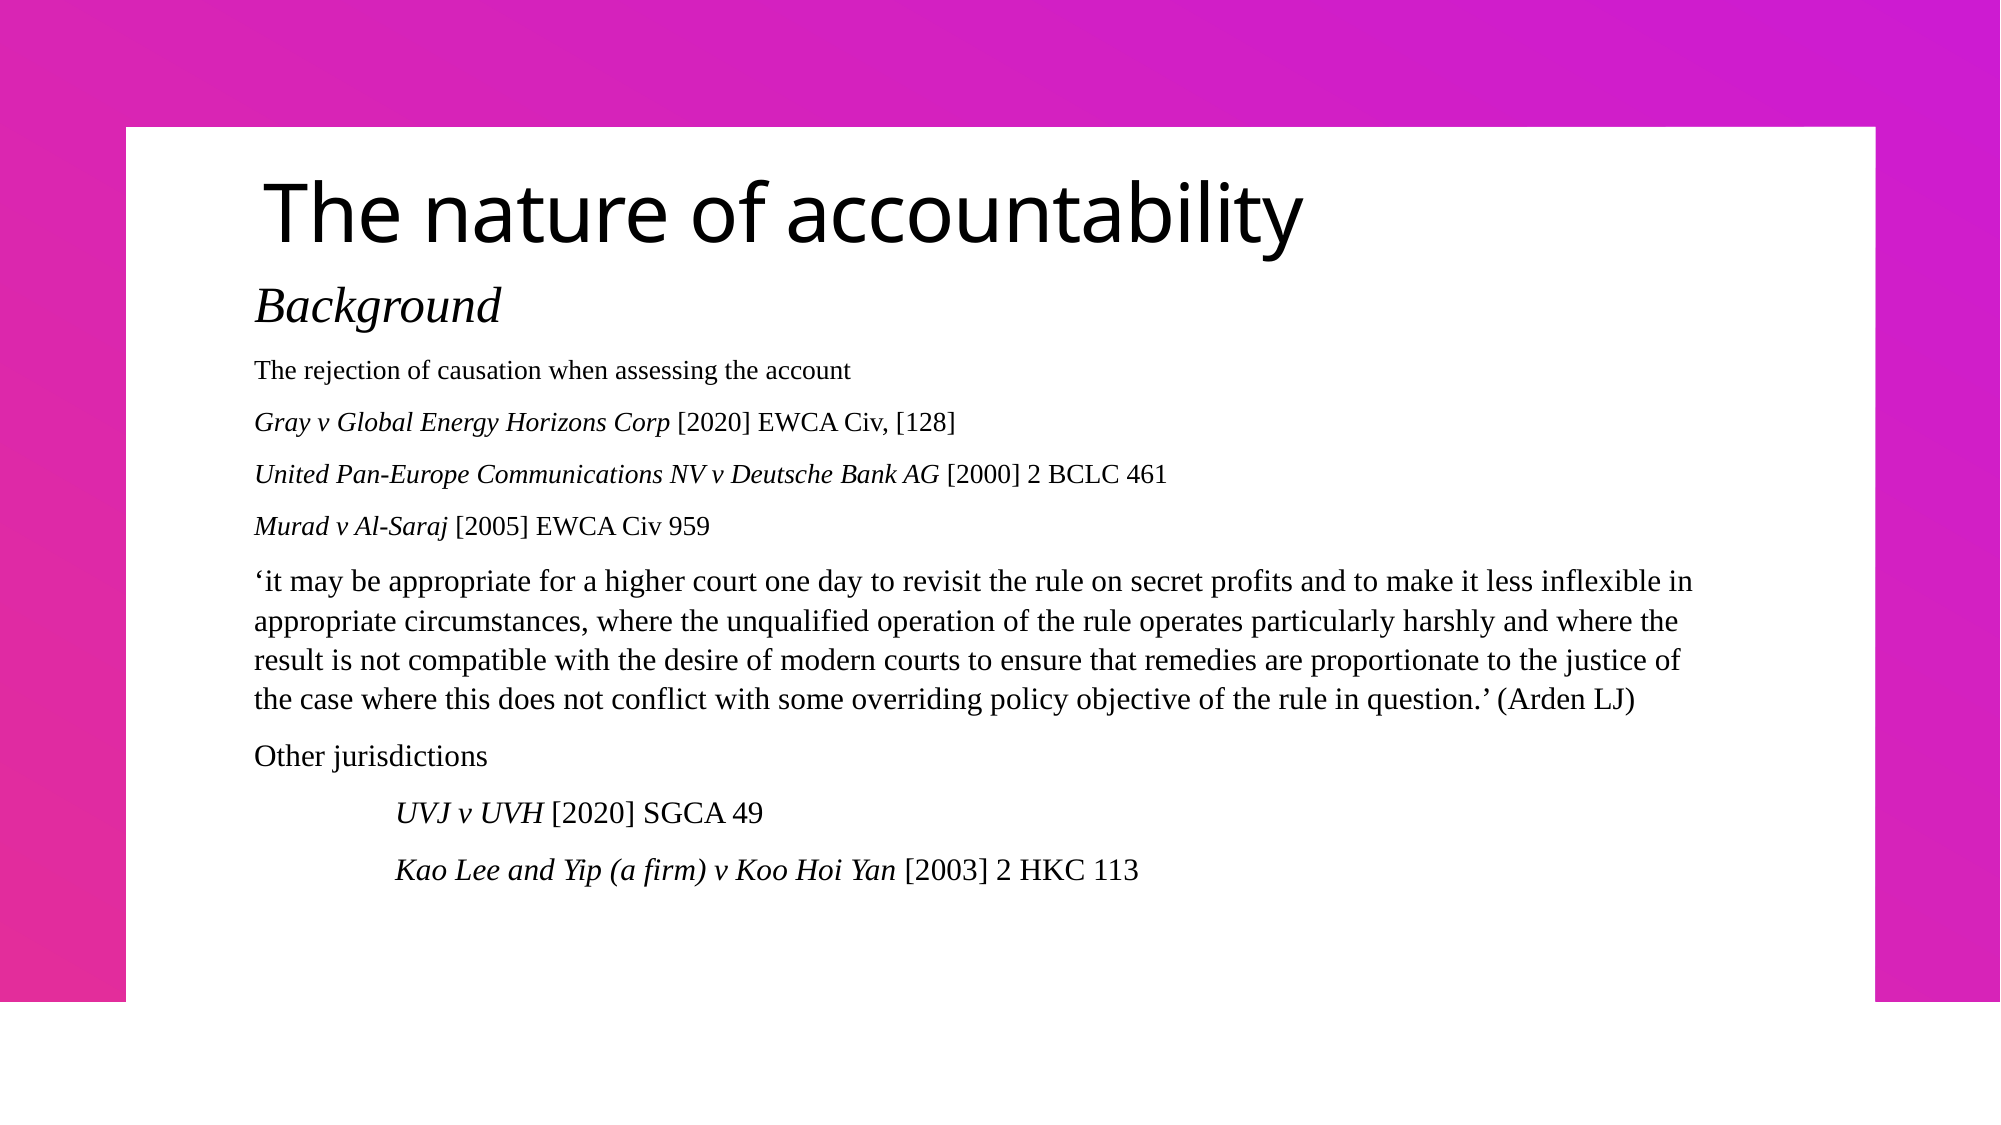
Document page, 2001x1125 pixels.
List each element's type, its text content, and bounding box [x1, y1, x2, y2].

title The nature of accountability [248, 161, 1749, 269]
list Background The rejection of causation when assessing the account Gray v Global Energy Horizons Corp [2020] EWCA Civ, [128] United Pan-Europe Communications NV v Deutsche Bank AG [2000] 2 BCLC 461 Murad v Al-Saraj [2005] EWCA Civ 959 ‘it may be appropriate for a higher court one day to revisit the rule on secret profits and to make it less inflexible in appropriate circumstances, where the unqualified operation of the rule operates particularly harshly and where the result is not compatible with the desire of modern courts to ensure that remedies are proportionate to the justice of the case where this does not conflict with some overriding policy objective of the rule in question.’ (Arden LJ) Other jurisdictions UVJ v UVH [2020] SGCA 49 Kao Lee and Yip (a firm) v Koo Hoi Yan [2003] 2 HKC 113 [239, 260, 1740, 989]
